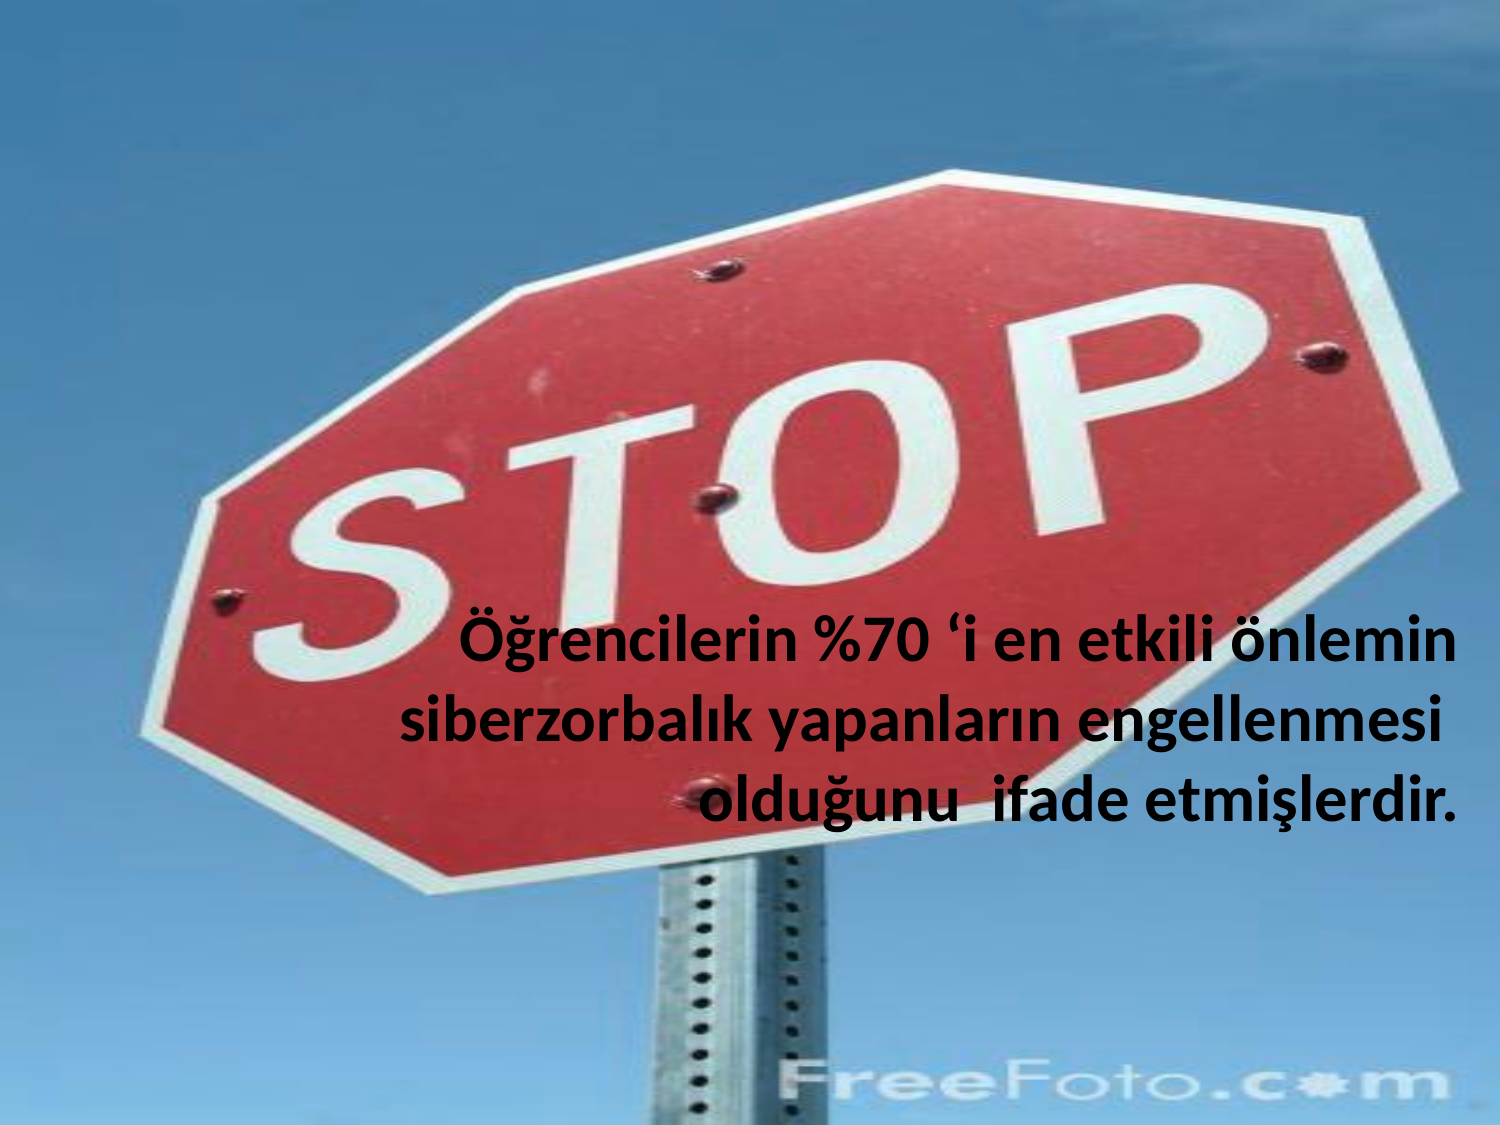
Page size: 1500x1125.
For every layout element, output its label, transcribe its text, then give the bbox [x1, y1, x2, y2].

picture [0, 0, 1500, 1125]
list Öğrencilerin %70 ‘i en etkili önlemin siberzorbalık yapanların engellenmesi olduğunu ifade etmişlerdir. [112, 587, 1476, 1125]
